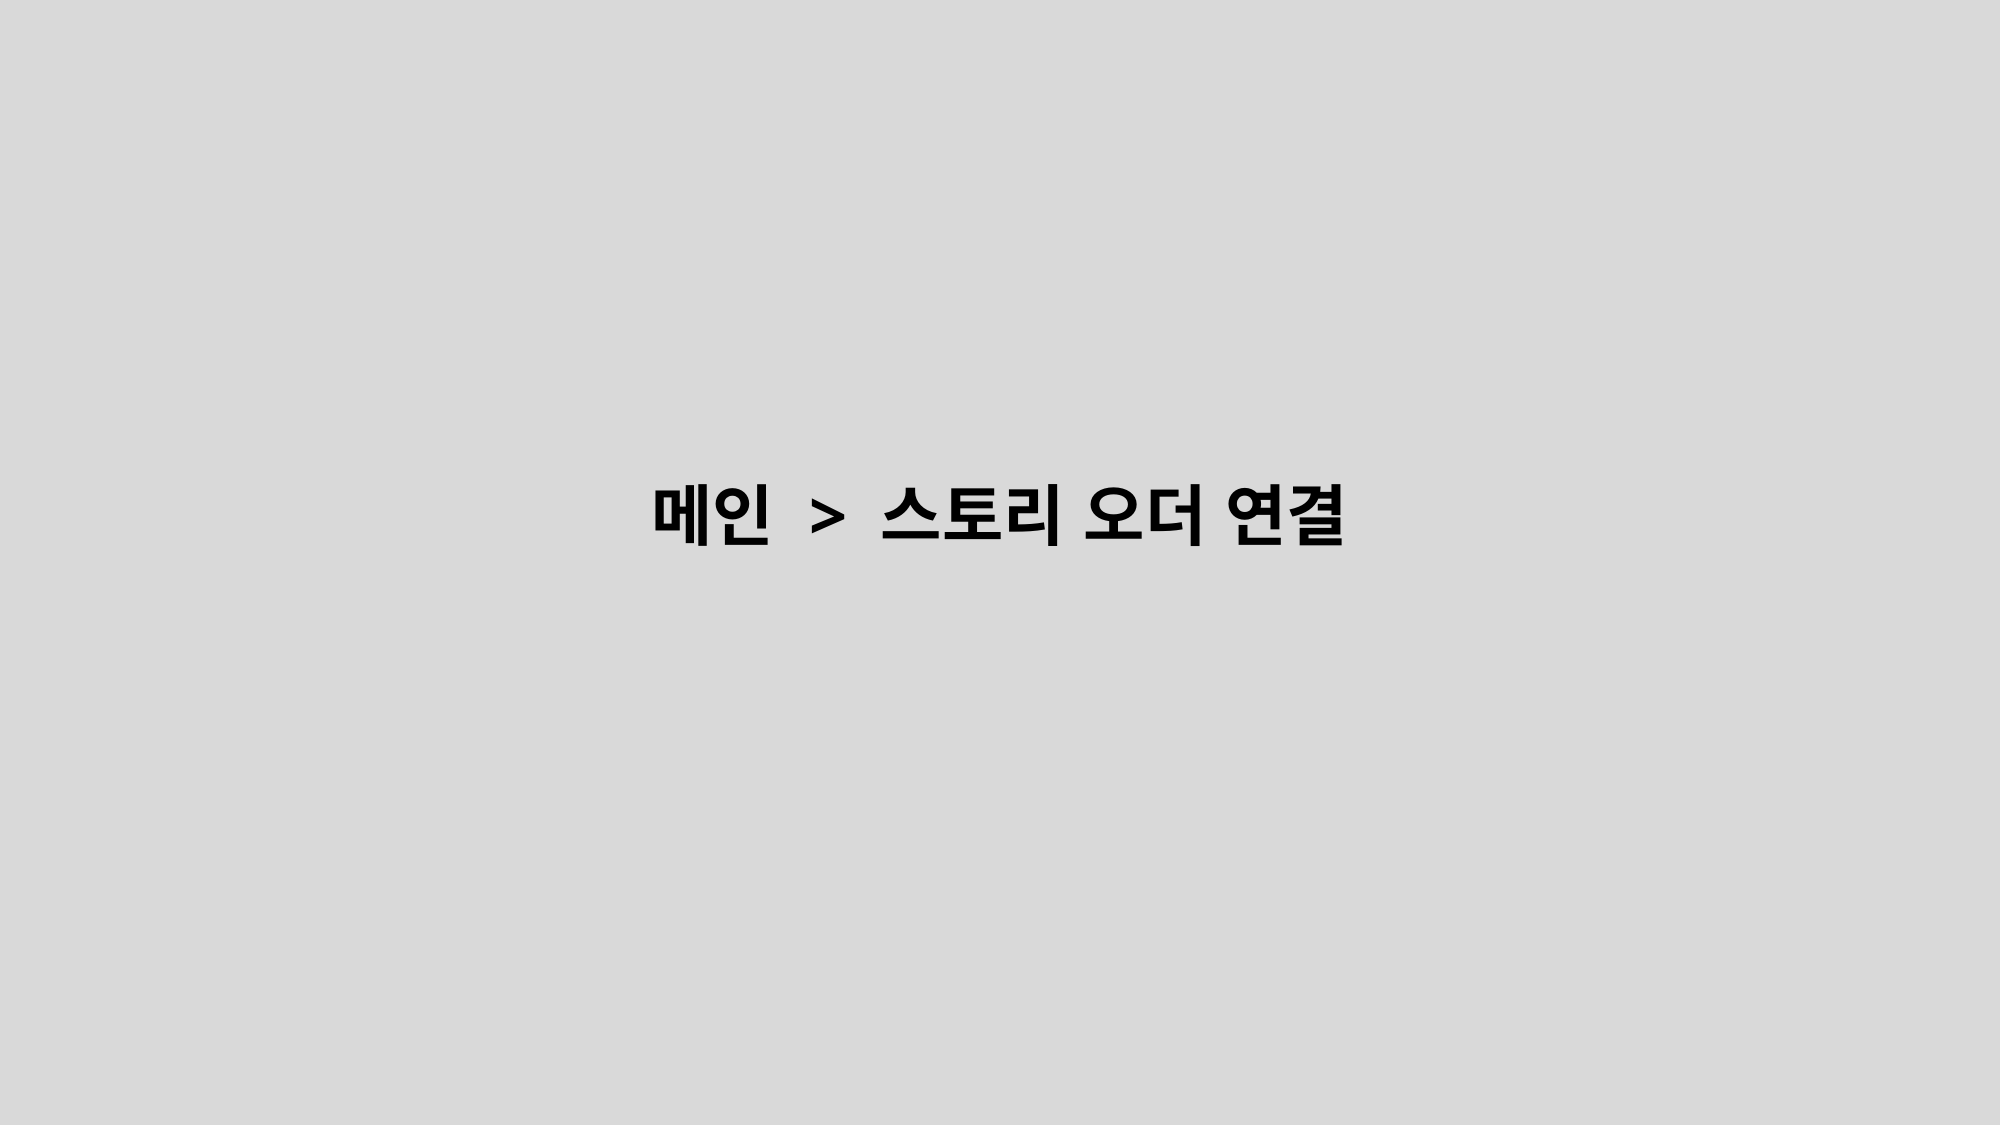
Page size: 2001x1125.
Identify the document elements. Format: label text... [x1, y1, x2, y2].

text_box 메인 > 스토리 오더 연결 [494, 466, 1506, 562]
